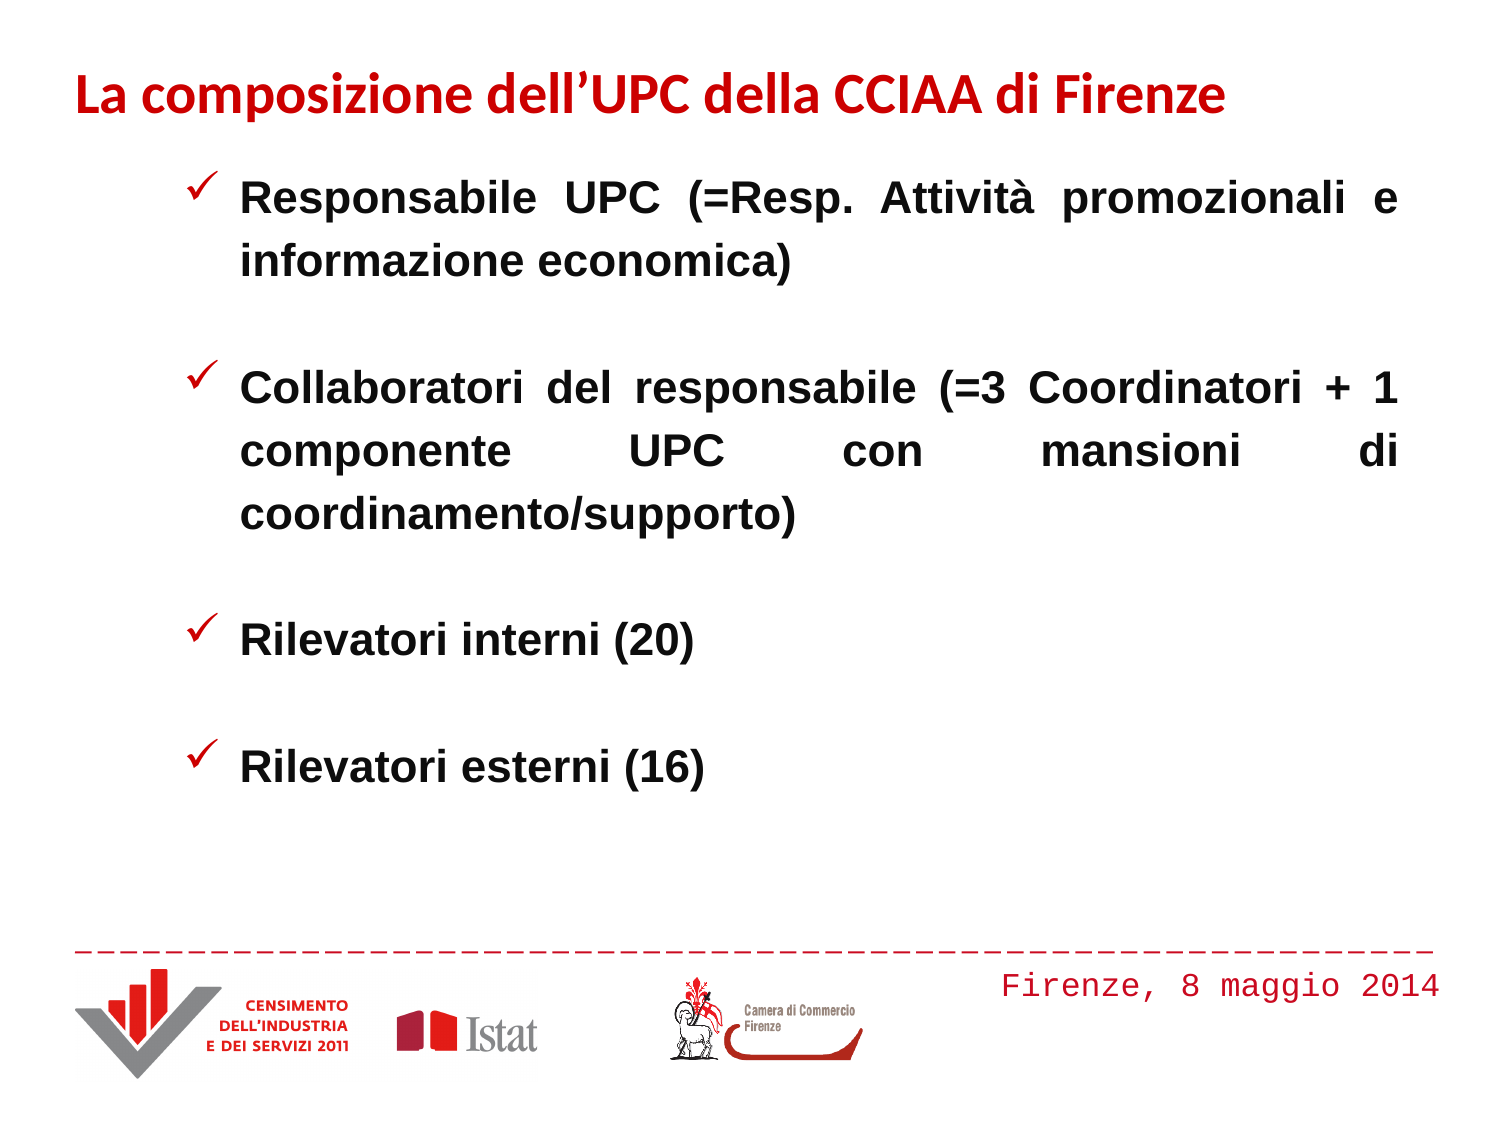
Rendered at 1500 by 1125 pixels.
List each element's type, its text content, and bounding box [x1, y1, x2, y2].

text_box Responsabile UPC (=Resp. Attività promozionali e informazione economica) Collaboratori del responsabile (=3 Coordinatori + 1 componente UPC con mansioni di coordinamento/supporto) Rilevatori interni (20) Rilevatori esterni (16) [183, 159, 1400, 717]
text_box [667, 975, 864, 1063]
picture [74, 969, 538, 1082]
text_box Firenze, 8 maggio 2014 [986, 955, 1471, 1011]
text_box La composizione dell’UPC della CCIAA di Firenze [75, 54, 1495, 125]
